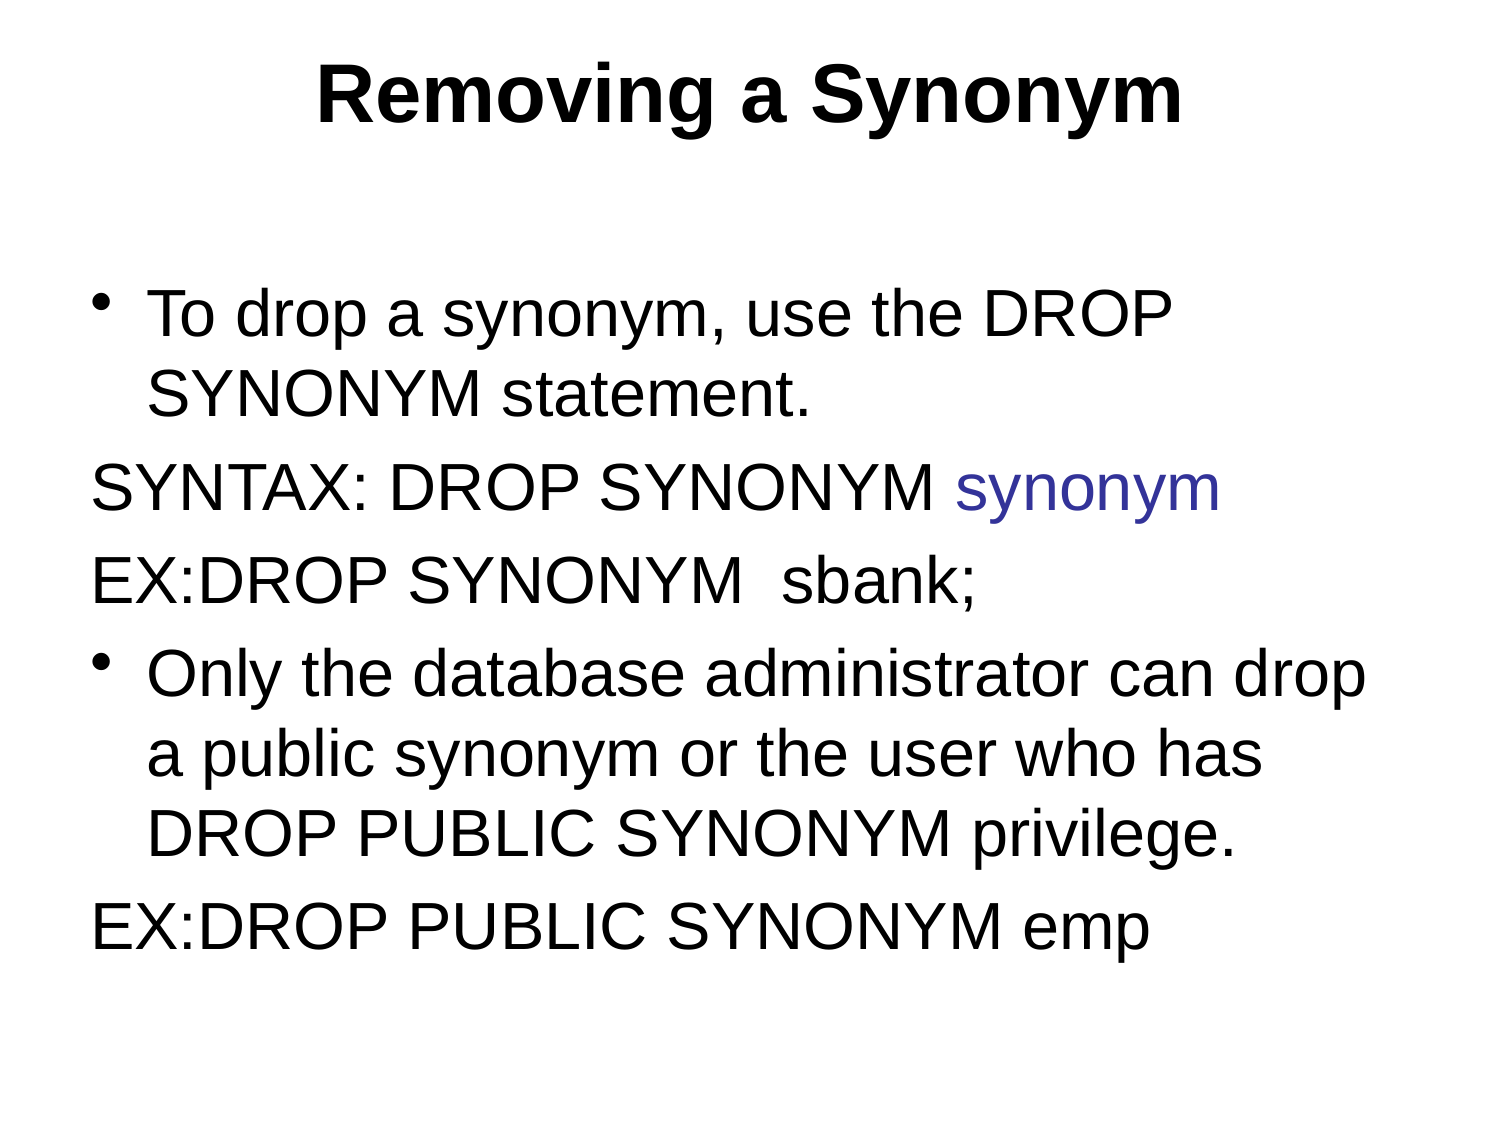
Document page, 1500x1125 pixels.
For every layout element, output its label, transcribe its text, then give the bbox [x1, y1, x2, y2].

list To drop a synonym, use the DROP SYNONYM statement. SYNTAX: DROP SYNONYM synonym EX:DROP SYNONYM sbank; Only the database administrator can drop a public synonym or the user who has DROP PUBLIC SYNONYM privilege. EX:DROP PUBLIC SYNONYM emp [74, 262, 1426, 1006]
title Removing a Synonym [74, 44, 1426, 233]
